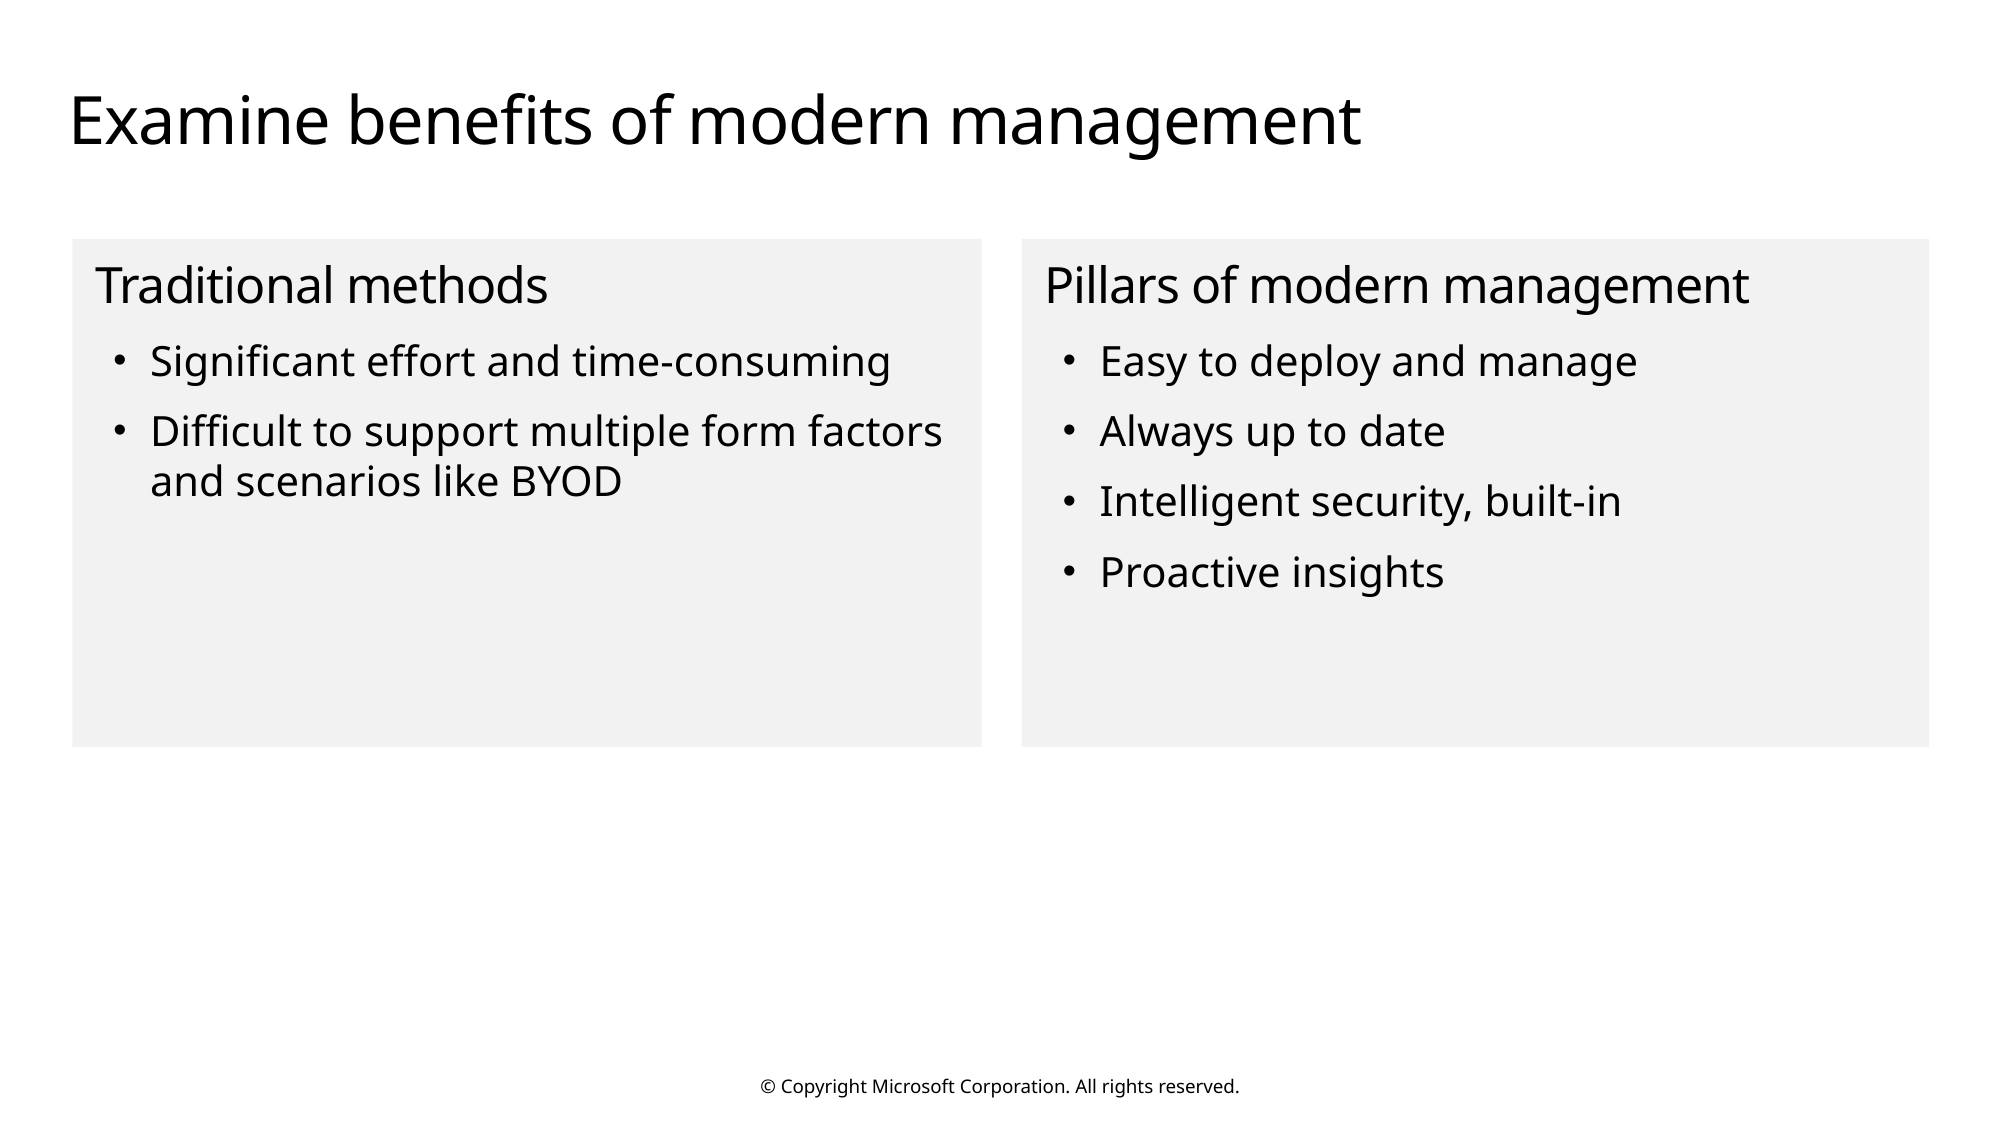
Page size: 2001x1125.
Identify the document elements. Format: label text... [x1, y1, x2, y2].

list Pillars of modern management Easy to deploy and manage Always up to date Intelligent security, built-in Proactive insights [1021, 238, 1930, 747]
title Examine benefits of modern management [68, 72, 1930, 184]
list Traditional methods Significant effort and time-consuming Difficult to support multiple form factors and scenarios like BYOD [72, 238, 982, 747]
